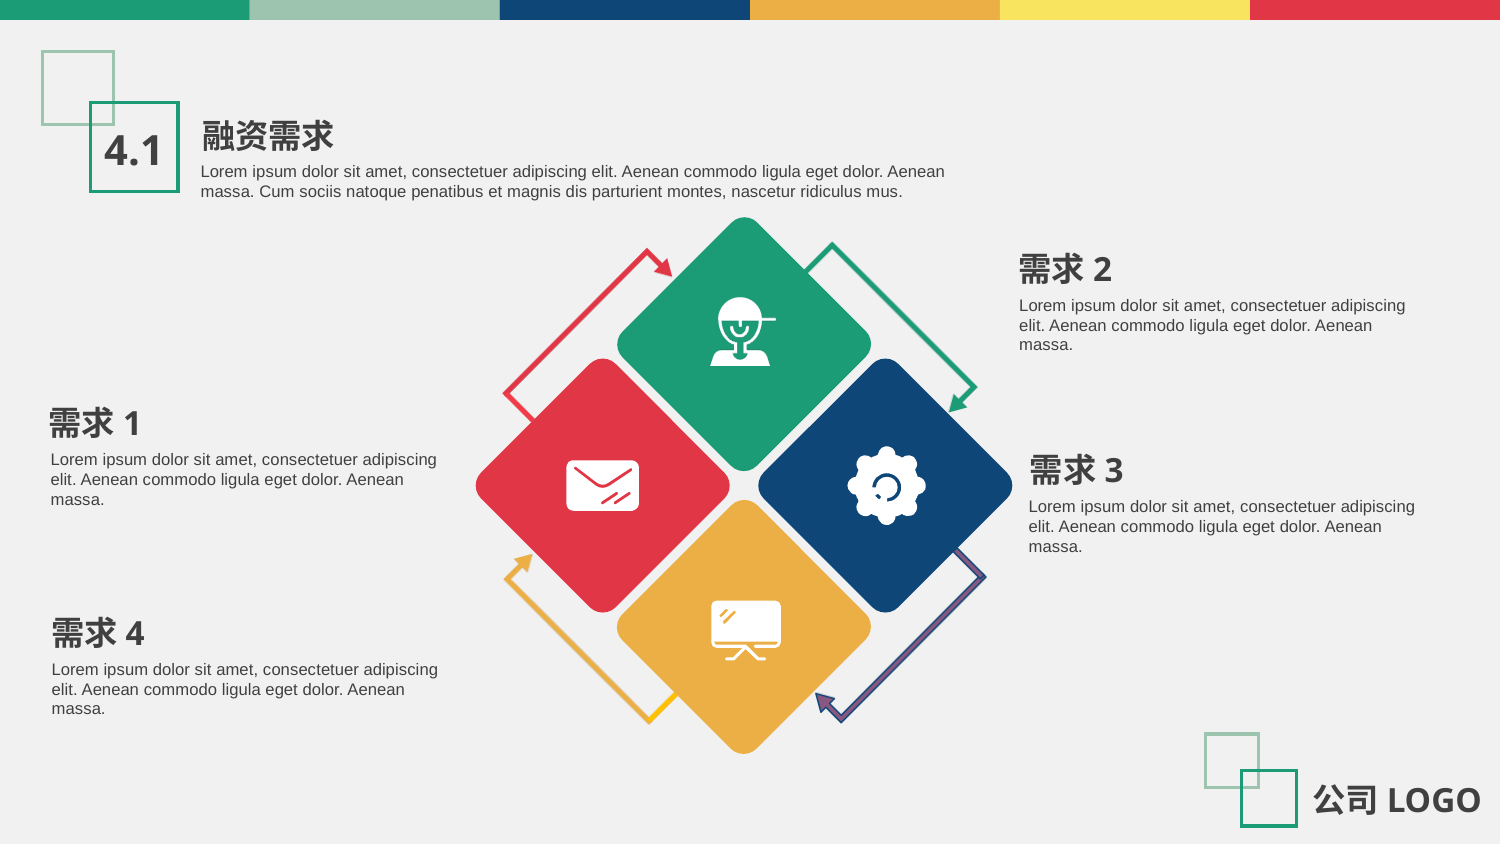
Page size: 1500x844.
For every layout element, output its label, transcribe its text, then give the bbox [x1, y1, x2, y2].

text_box 需求1 [33, 394, 157, 450]
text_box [789, 390, 981, 581]
text_box Lorem ipsum dolor sit amet, consectetuer adipiscing elit. Aenean commodo ligula eget dolor. Aenean massa. [1013, 488, 1441, 563]
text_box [648, 248, 840, 440]
text_box Lorem ipsum dolor sit amet, consectetuer adipiscing elit. Aenean commodo ligula eget dolor. Aenean massa. [1004, 286, 1432, 362]
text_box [648, 531, 840, 723]
text_box Lorem ipsum dolor sit amet, consectetuer adipiscing elit. Aenean commodo ligula eget dolor. Aenean massa. [36, 650, 464, 726]
text_box 需求2 [1003, 241, 1127, 296]
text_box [507, 390, 699, 581]
text_box Lorem ipsum dolor sit amet, consectetuer adipiscing elit. Aenean commodo ligula eget dolor. Aenean massa. [35, 441, 463, 516]
text_box 需求3 [1015, 441, 1139, 496]
text_box 需求4 [36, 604, 160, 660]
picture [501, 247, 674, 424]
text_box 融资需求 [187, 108, 351, 153]
picture [801, 241, 978, 390]
text_box Lorem ipsum dolor sit amet, consectetuer adipiscing elit. Aenean commodo ligula eget dolor. Aenean massa. Cum sociis natoque penatibus et magnis dis parturient montes, nascetur ridiculus mus. [185, 153, 972, 209]
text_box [41, 51, 179, 192]
picture [814, 546, 988, 725]
picture [503, 553, 680, 726]
